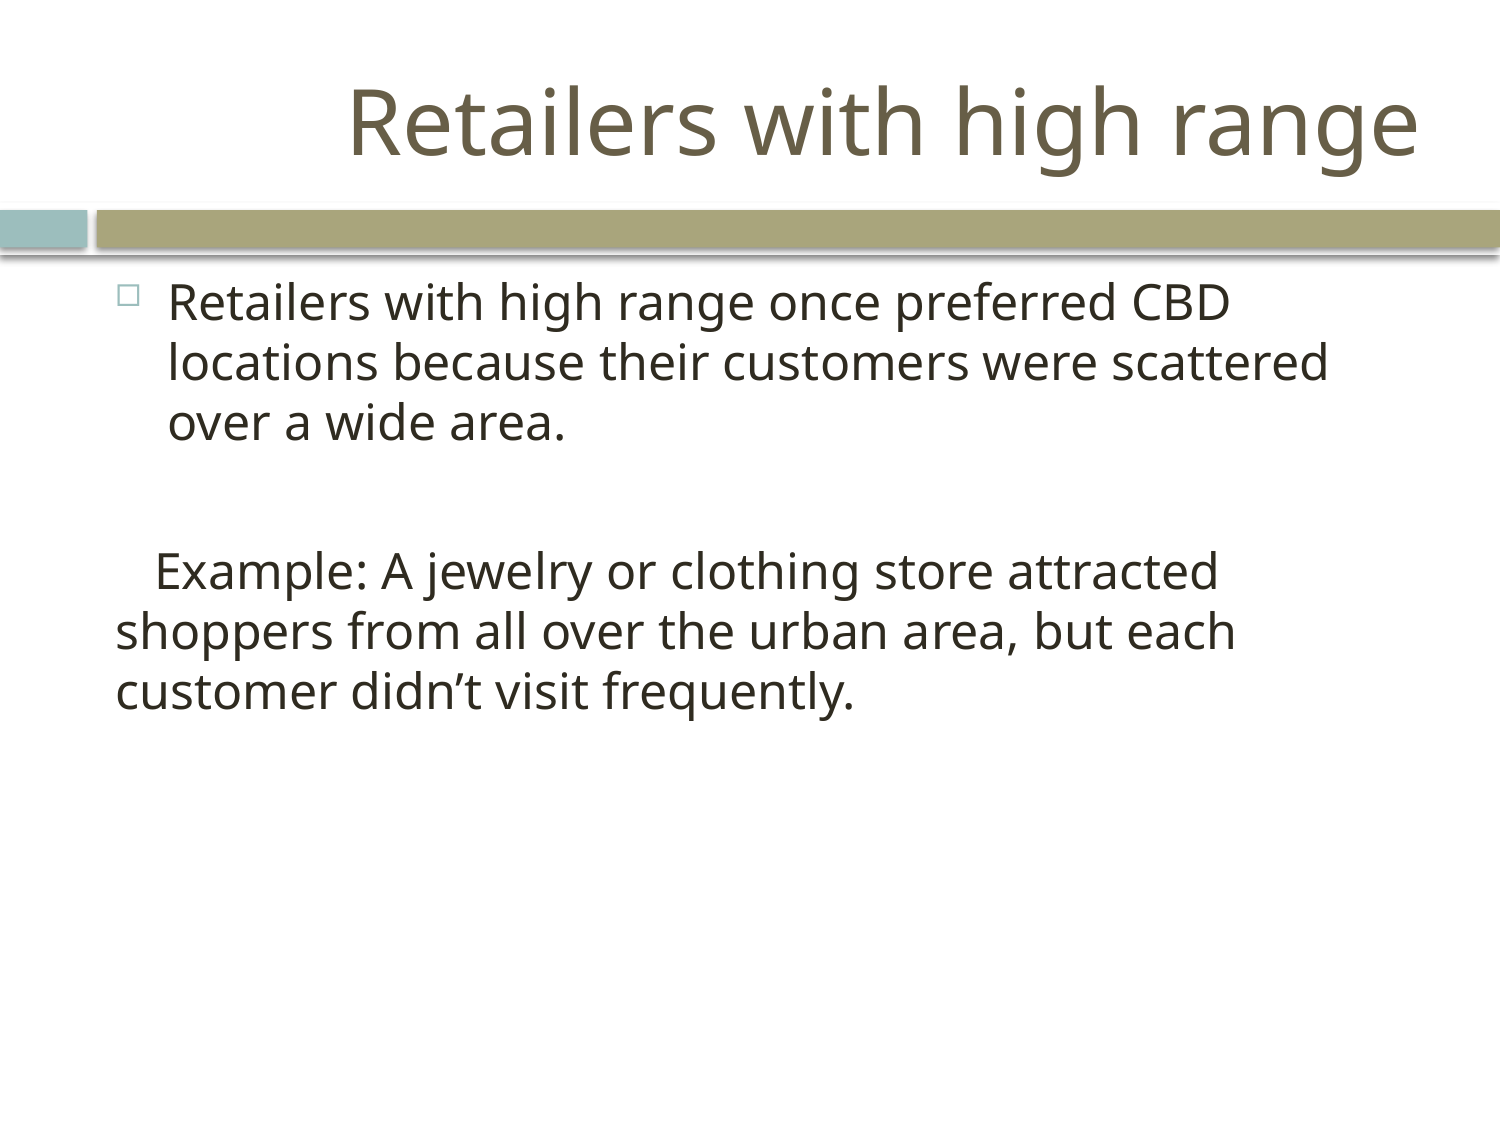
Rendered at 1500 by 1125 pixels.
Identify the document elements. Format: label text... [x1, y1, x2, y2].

list Retailers with high range once preferred CBD locations because their customers were scattered over a wide area. Example: A jewelry or clothing store attracted shoppers from all over the urban area, but each customer didn’t visit frequently. [100, 262, 1438, 1000]
title Retailers with high range [100, 37, 1438, 200]
